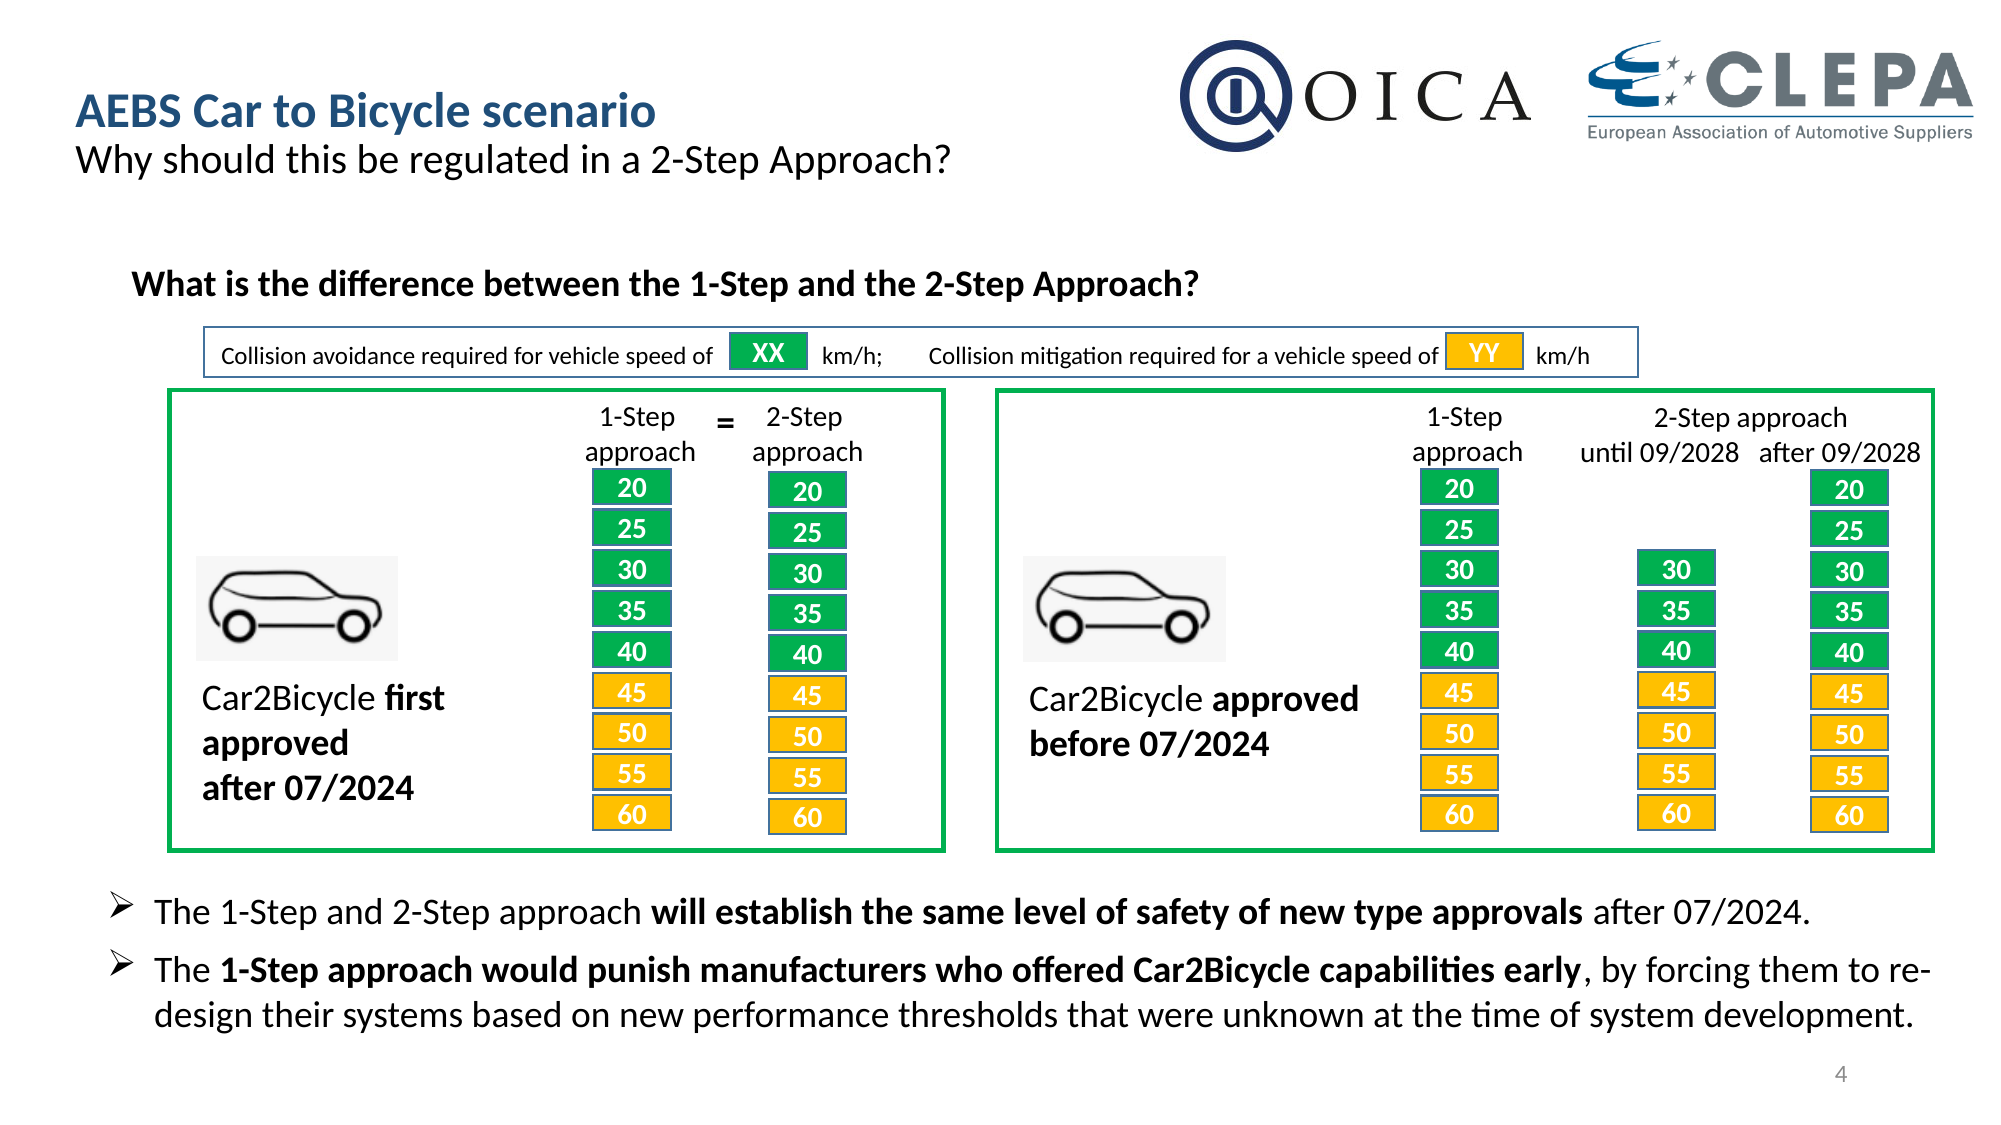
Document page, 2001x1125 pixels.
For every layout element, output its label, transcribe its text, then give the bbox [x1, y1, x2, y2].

text_box [169, 389, 945, 851]
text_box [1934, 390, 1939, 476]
picture [196, 556, 398, 662]
picture [1180, 1, 1531, 191]
slide_number 4 [1412, 1042, 1863, 1103]
text_box [996, 389, 1934, 851]
picture [1023, 556, 1226, 662]
text_box 35 [1810, 591, 1889, 629]
text_box The 1-Step and 2-Step approach will establish the same level of safety of new type approvals after 07/2024. The 1-Step approach would punish manufacturers who offered Car2Bicycle capabilities early, by forcing them to re-design their systems based on new performance thresholds that were unknown at the time of system development. [92, 871, 1955, 1043]
text_box 40 [1810, 632, 1889, 670]
text_box 60 [1810, 796, 1889, 833]
text_box 30 [1810, 551, 1889, 588]
text_box 50 [1810, 714, 1889, 751]
text_box 20 [1810, 469, 1889, 506]
picture [1574, 14, 1989, 179]
text_box What is the difference between the 1-Step and the 2-Step Approach? [116, 251, 1225, 312]
text_box AEBS Car to Bicycle scenario [60, 70, 1055, 123]
text_box 25 [1810, 510, 1889, 547]
text_box 55 [1810, 755, 1889, 792]
text_box 45 [1810, 673, 1889, 710]
text_box Why should this be regulated in a 2-Step Approach? [60, 123, 1180, 189]
text_box = [701, 391, 751, 451]
text_box [203, 326, 1639, 378]
